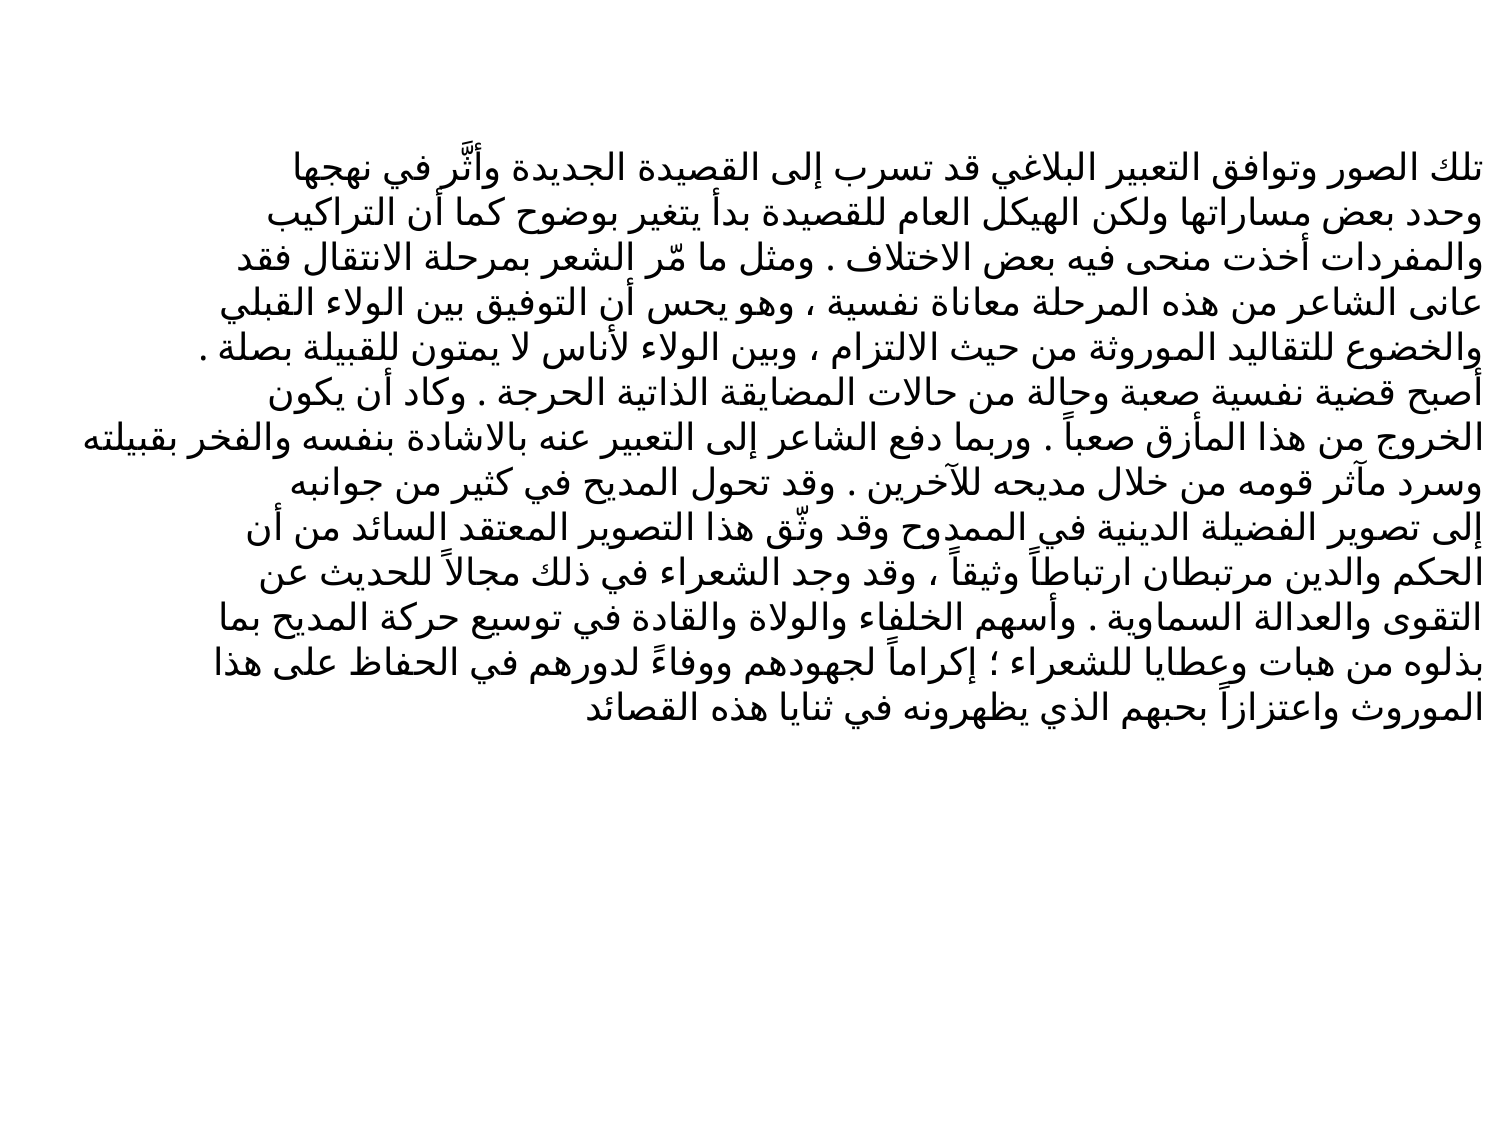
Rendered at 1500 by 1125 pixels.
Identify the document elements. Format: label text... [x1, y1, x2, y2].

text_box تلك الصور وتوافق التعبير البلاغي قد تسرب إلى القصيدة الجديدة وأثَّر في نهجها وحدد بعض مساراتها ولكن الهيكل العام للقصيدة بدأ يتغير بوضوح كما أن التراكيب والمفردات أخذت منحى فيه بعض الاختلاف . ومثل ما مّر الشعر بمرحلة الانتقال فقد عانى الشاعر من هذه المرحلة معاناة نفسية ، وهو يحس أن التوفيق بين الولاء القبلي والخضوع للتقاليد الموروثة من حيث الالتزام ، وبين الولاء لأناس لا يمتون للقبيلة بصلة . أصبح قضية نفسية صعبة وحالة من حالات المضايقة الذاتية الحرجة . وكاد أن يكون الخروج من هذا المأزق صعباً . وربما دفع الشاعر إلى التعبير عنه بالاشادة بنفسه والفخر بقبيلته وسرد مآثر قومه من خلال مديحه للآخرين . وقد تحول المديح في كثير من جوانبه إلى تصوير الفضيلة الدينية في الممدوح وقد وثّق هذا التصوير المعتقد السائد من أن الحكم والدين مرتبطان ارتباطاً وثيقاً ، وقد وجد الشعراء في ذلك مجالاً للحديث عن التقوى والعدالة السماوية . وأسهم الخلفاء والولاة والقادة في توسيع حركة المديح بما بذلوه من هبات وعطايا للشعراء ؛ إكراماً لجهودهم ووفاءً لدورهم في الحفاظ على هذا الموروث واعتزازاً بحبهم الذي يظهرونه في ثنايا هذه القصائد [0, 135, 1500, 781]
